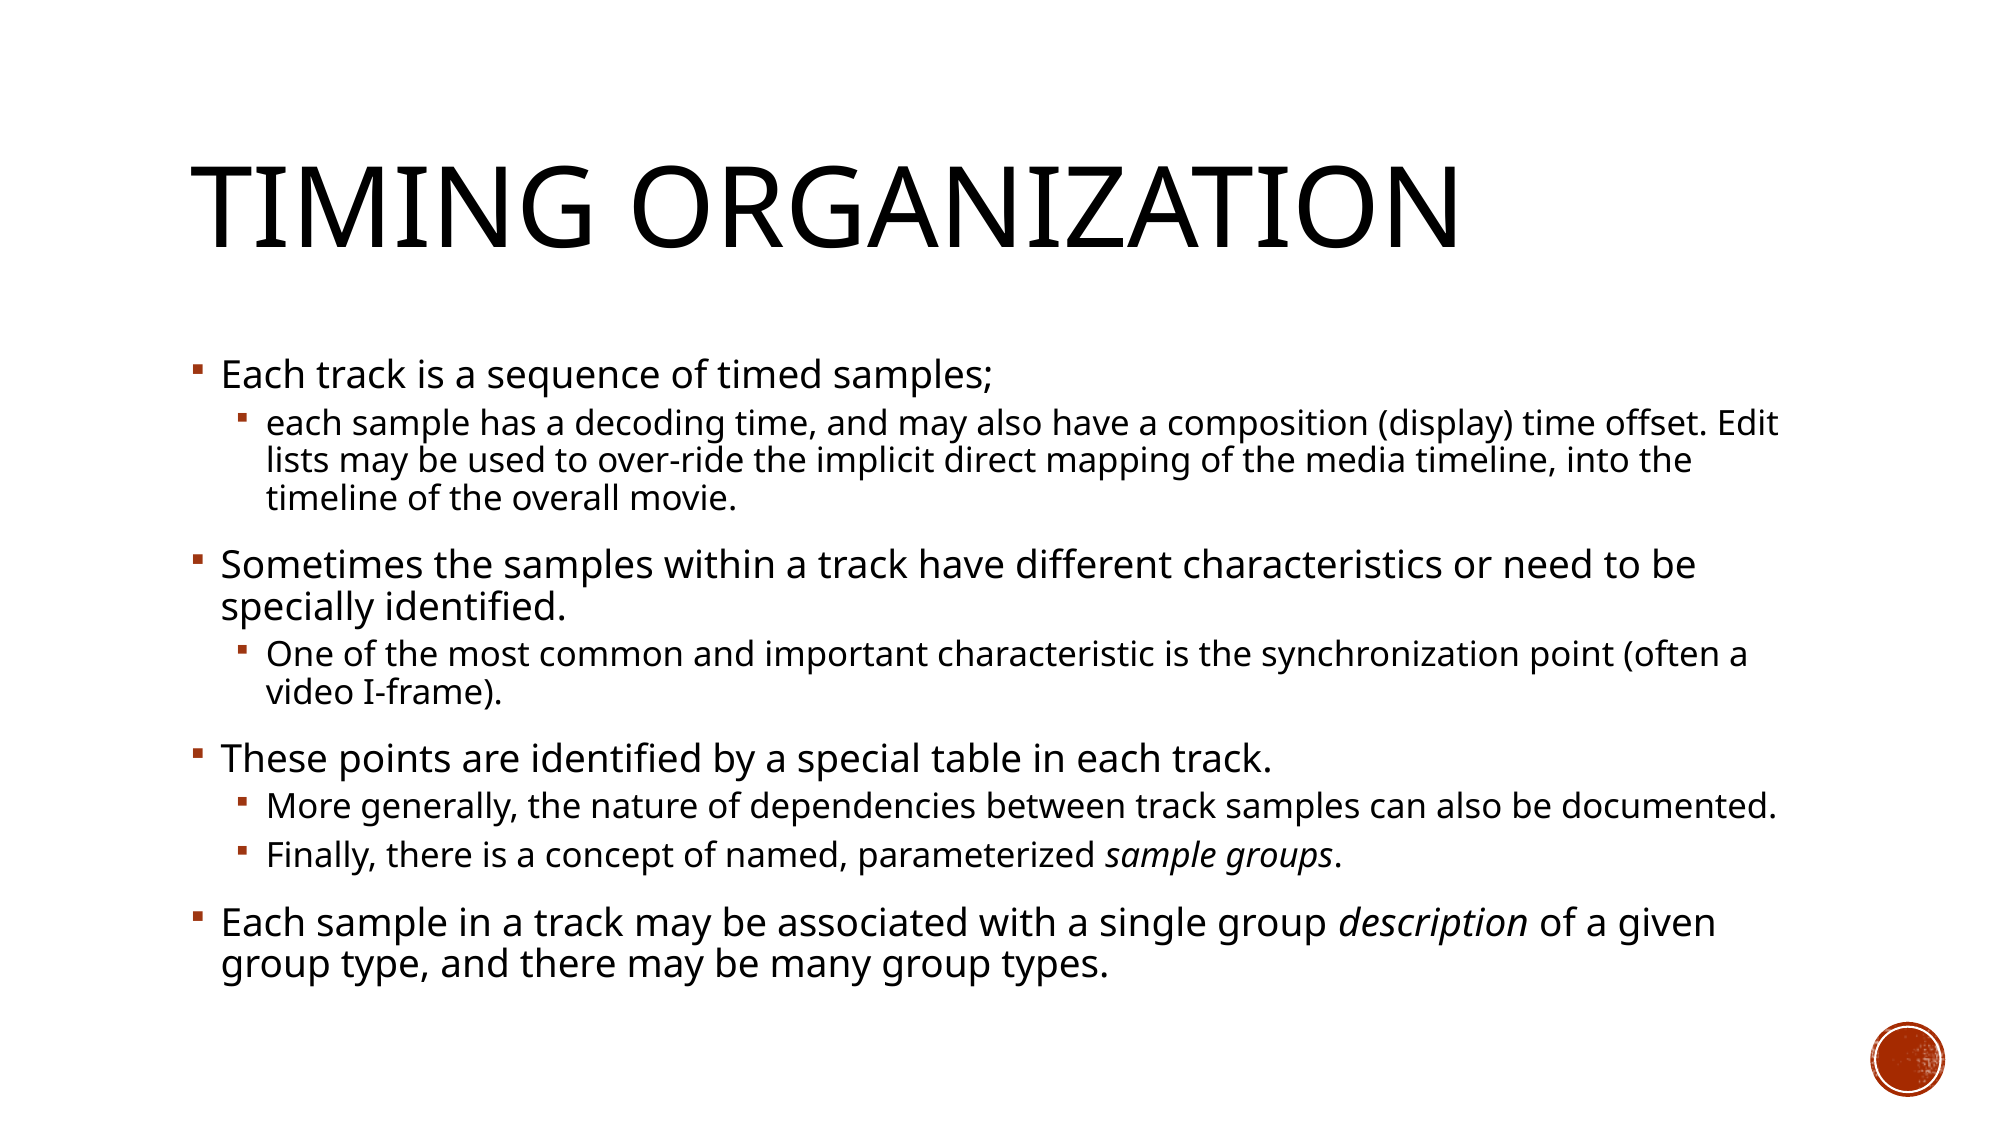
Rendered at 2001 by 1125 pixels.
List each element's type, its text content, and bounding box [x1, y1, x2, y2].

title Timing Organization [175, 79, 1826, 344]
list Each track is a sequence of timed samples; each sample has a decoding time, and may also have a composition (display) time offset. Edit lists may be used to over-ride the implicit direct mapping of the media timeline, into the timeline of the overall movie. Sometimes the samples within a track have different characteristics or need to be specially identified. One of the most common and important characteristic is the synchronization point (often a video I-frame). These points are identified by a special table in each track. More generally, the nature of dependencies between track samples can also be documented. Finally, there is a concept of named, parameterized sample groups. Each sample in a track may be associated with a single group description of a given group type, and there may be many group types. [175, 348, 1826, 1013]
